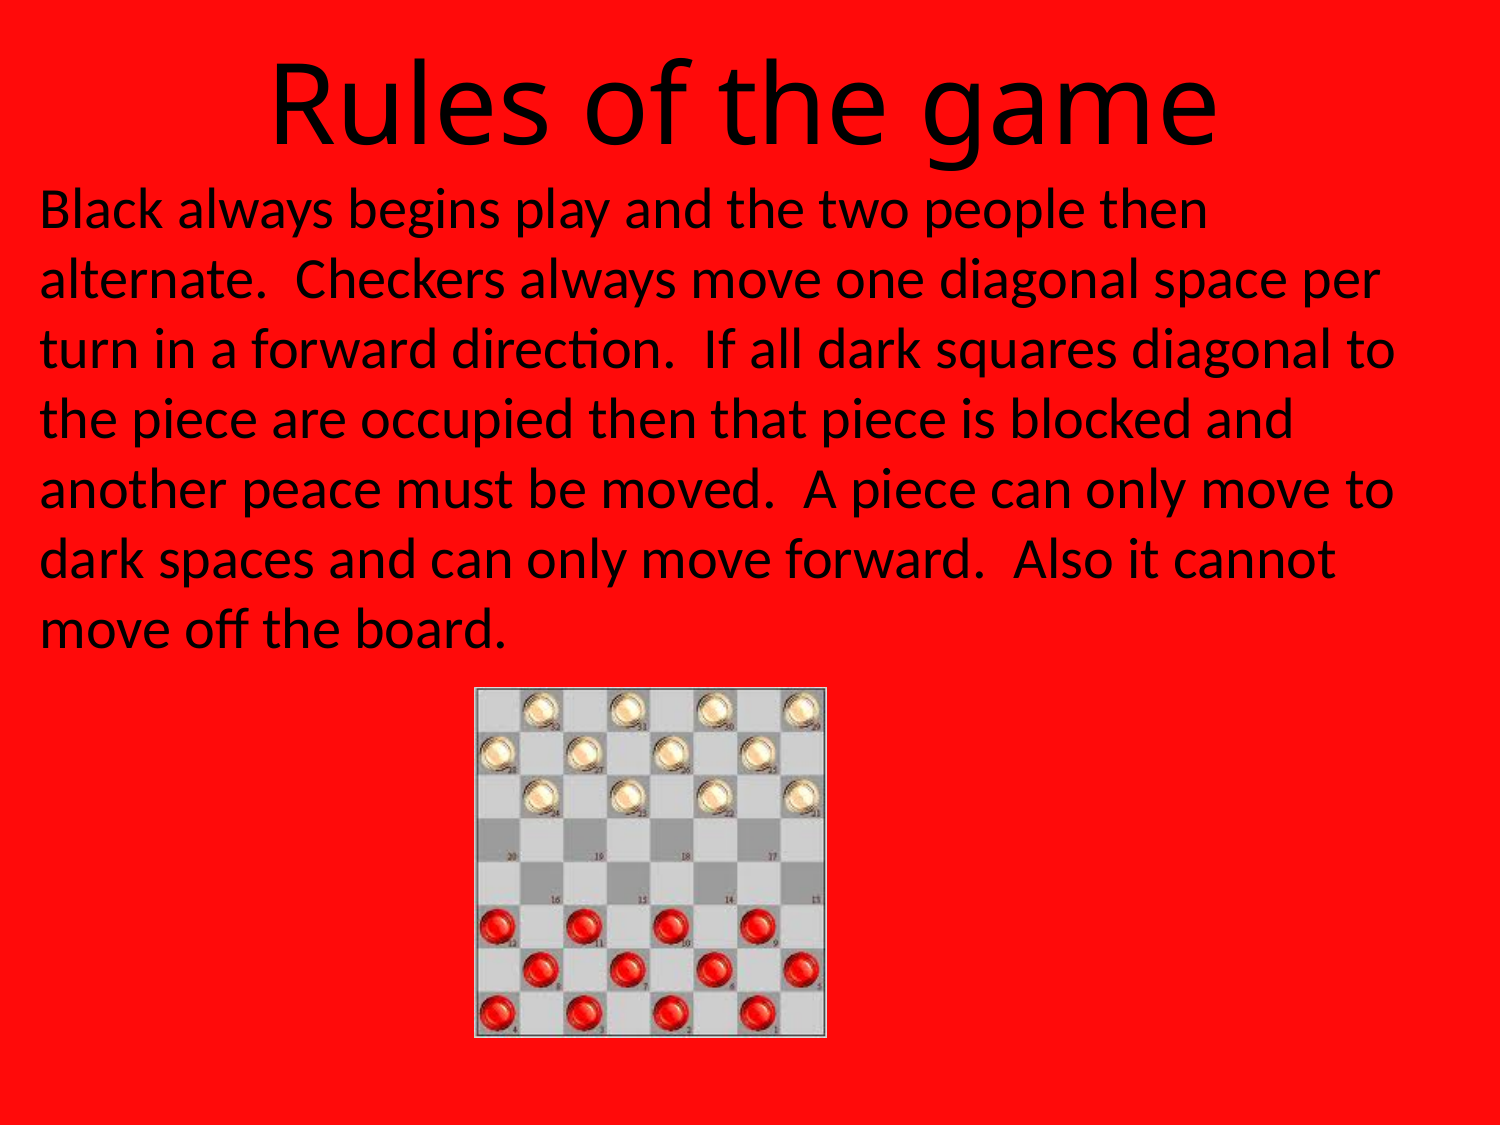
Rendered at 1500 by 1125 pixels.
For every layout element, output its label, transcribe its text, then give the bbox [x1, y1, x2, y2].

text_box Rules of the game [362, 24, 1438, 162]
picture [474, 687, 827, 1038]
text_box Black always begins play and the two people then alternate. Checkers always move one diagonal space per turn in a forward direction. If all dark squares diagonal to the piece are occupied then that piece is blocked and another peace must be moved. A piece can only move to dark spaces and can only move forward. Also it cannot move off the board. [24, 162, 1450, 668]
text_box [10, 0, 362, 181]
